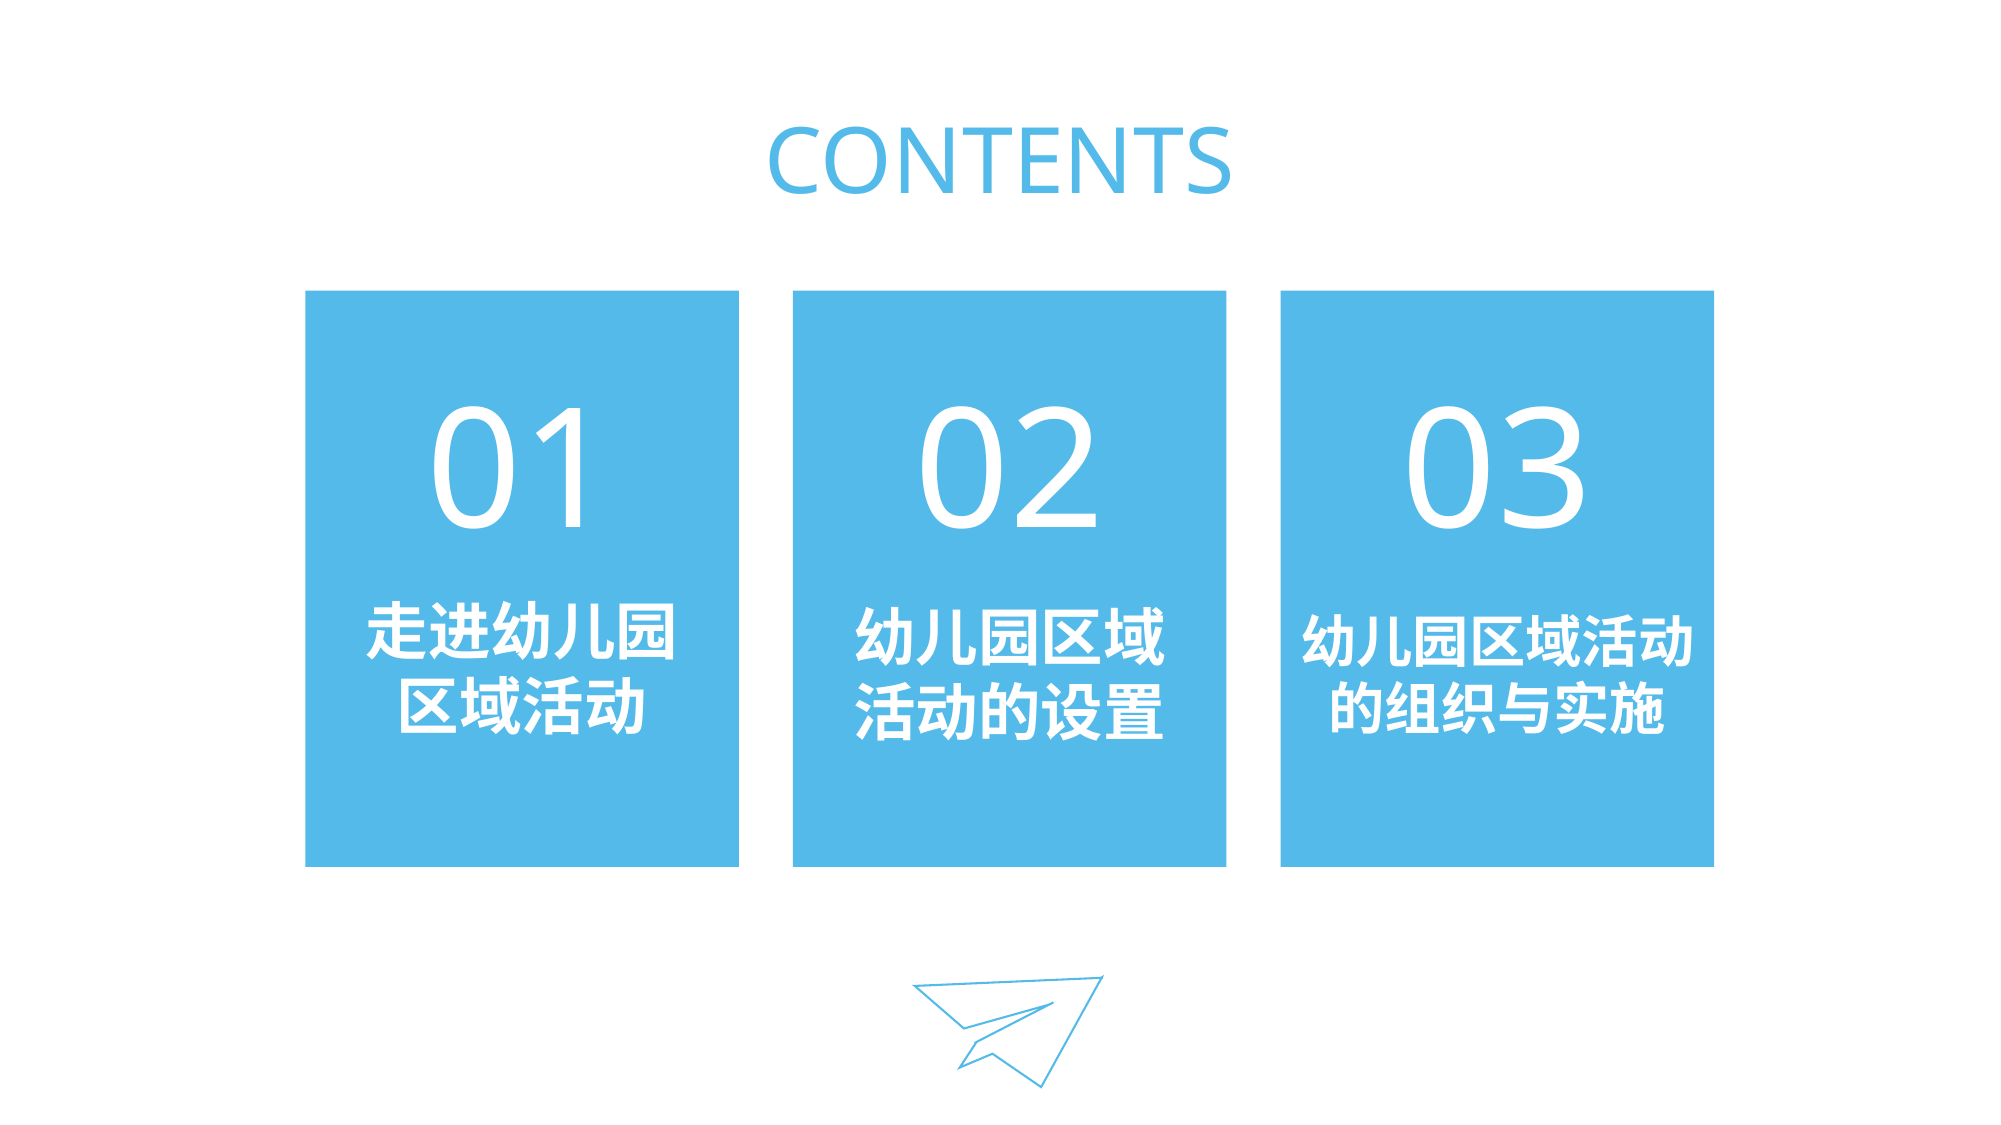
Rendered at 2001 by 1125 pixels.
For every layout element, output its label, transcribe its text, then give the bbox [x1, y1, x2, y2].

text_box [305, 290, 739, 867]
text_box [914, 977, 1103, 1088]
text_box 幼儿园区域活动 的组织与实施 [1292, 598, 1702, 748]
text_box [348, 369, 696, 763]
text_box CONTENTS [757, 39, 1243, 220]
text_box [1280, 290, 1715, 867]
text_box 03 [1394, 353, 1601, 569]
text_box 02 [906, 353, 1113, 569]
text_box [792, 290, 1227, 867]
text_box 幼儿园区域 活动的设置 [845, 590, 1174, 756]
